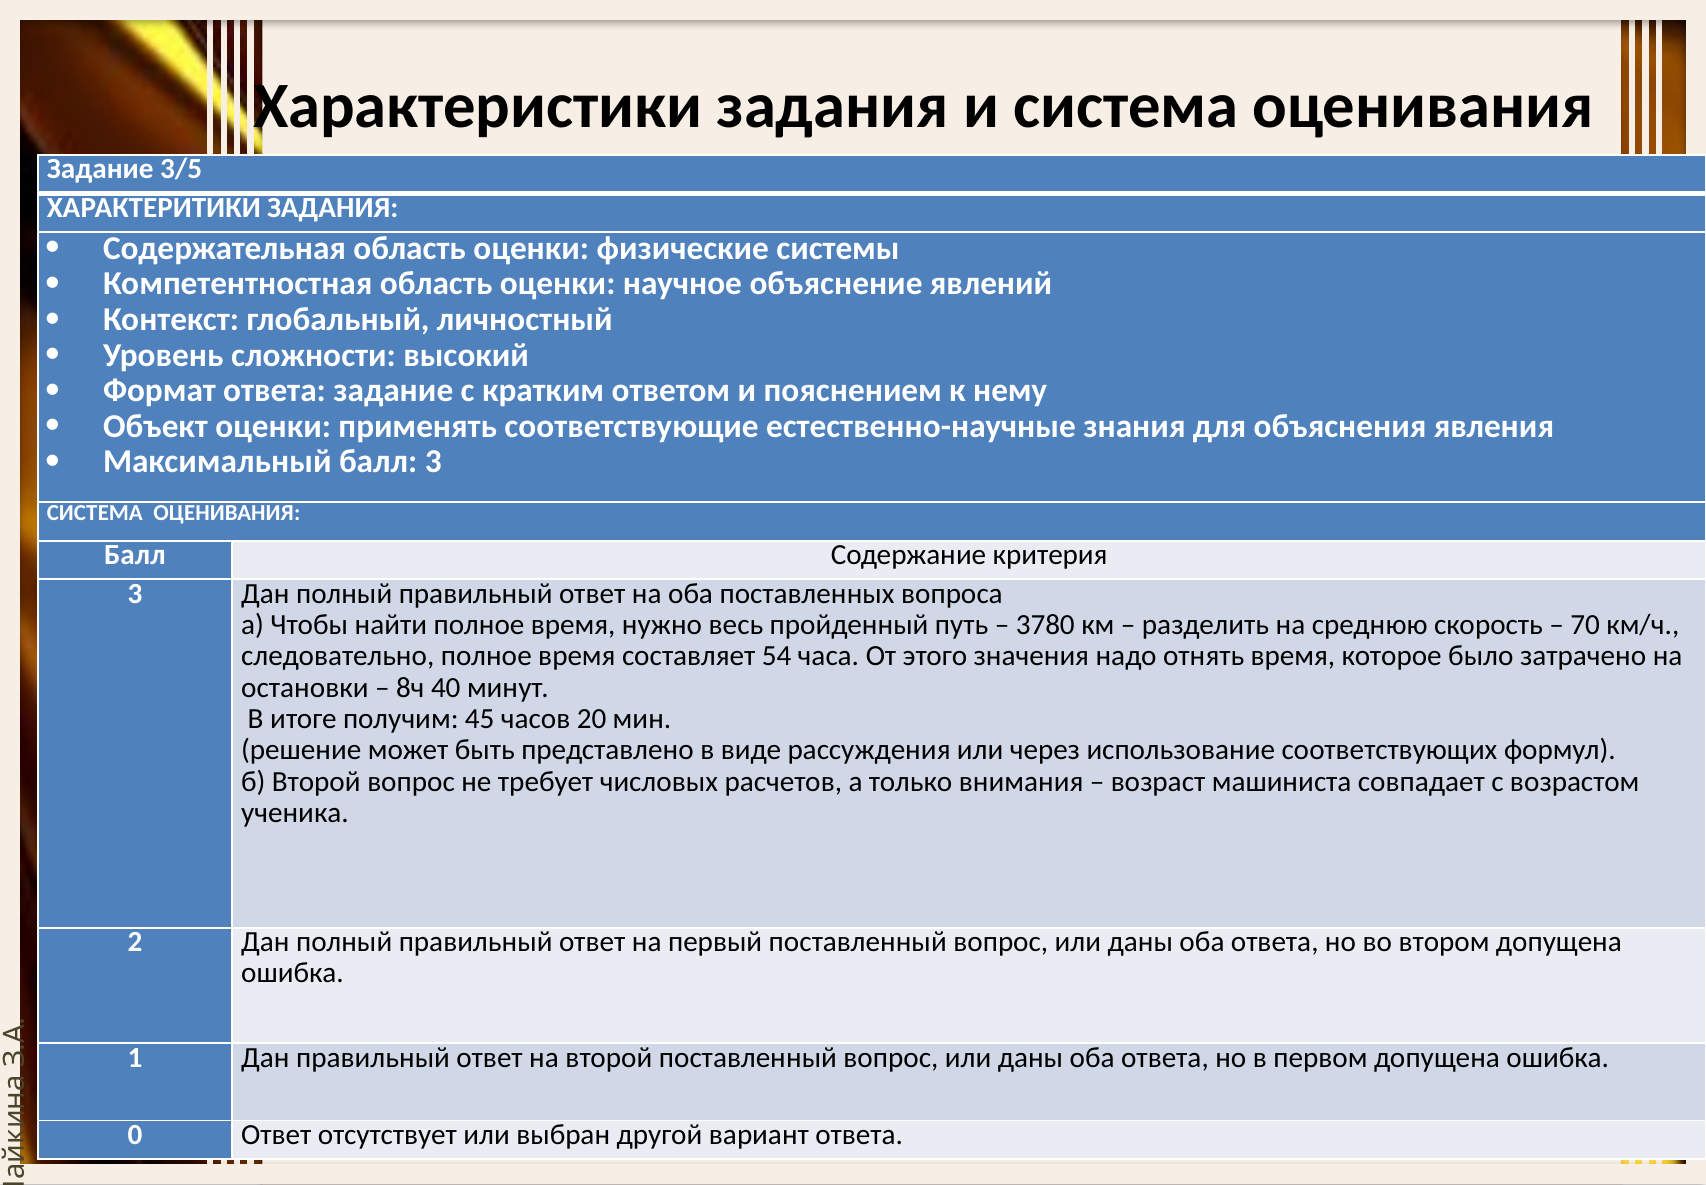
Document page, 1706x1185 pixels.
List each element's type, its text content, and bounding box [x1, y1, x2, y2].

picture [1621, 20, 1629, 154]
table_cell Дан правильный ответ на второй поставленный вопрос, или даны оба ответа, но в первом допущена ошибка. [233, 1044, 1705, 1120]
title Характеристики задания и система оценивания [226, 47, 1621, 154]
table_cell Ответ отсутствует или выбран другой вариант ответа. [233, 1121, 1705, 1158]
picture [1635, 20, 1642, 154]
table_cell Дан полный правильный ответ на оба поставленных вопроса а) Чтобы найти полное время, нужно весь пройденный путь – 3780 км – разделить на среднюю скорость – 70 км/ч., следовательно, полное время составляет 54 часа. От этого значения надо отнять время, которое было затрачено на остановки – 8ч 40 минут. В итоге получим: 45 часов 20 мин. (решение может быть представлено в виде рассуждения или через использование соответствующих формул). б) Второй вопрос не требует числовых расчетов, а только внимания – возраст машиниста совпадает с возрастом ученика. [233, 580, 1705, 927]
table_header Задание 3/5 [39, 156, 1705, 191]
picture [1662, 20, 1686, 154]
picture [254, 20, 262, 47]
table_cell 1 [39, 1044, 231, 1120]
table_cell 3 [39, 580, 231, 927]
picture [240, 20, 247, 47]
picture [227, 20, 234, 47]
table_cell Содержание критерия [233, 542, 1705, 578]
picture [213, 20, 221, 154]
table_cell СИСТЕМА ОЦЕНИВАНИЯ: [39, 503, 1705, 540]
picture [1662, 1160, 1686, 1164]
table_cell 2 [39, 929, 231, 1042]
table_cell 0 [39, 1121, 231, 1158]
table_cell Дан полный правильный ответ на первый поставленный вопрос, или даны оба ответа, но во втором допущена ошибка. [233, 929, 1705, 1042]
picture [20, 20, 207, 1164]
table_cell ХАРАКТЕРИТИКИ ЗАДАНИЯ: [39, 196, 1705, 231]
table_cell Содержательная область оценки: физические системы Компетентностная область оценки: научное объяснение явлений Контекст: глобальный, личностный Уровень сложности: высокий Формат ответа: задание с кратким ответом и пояснением к нему Объект оценки: применять соответствующие естественно-научные знания для объяснения явления Максимальный балл: 3 [39, 233, 1705, 501]
picture [1649, 20, 1656, 154]
table_cell Балл [39, 542, 231, 578]
